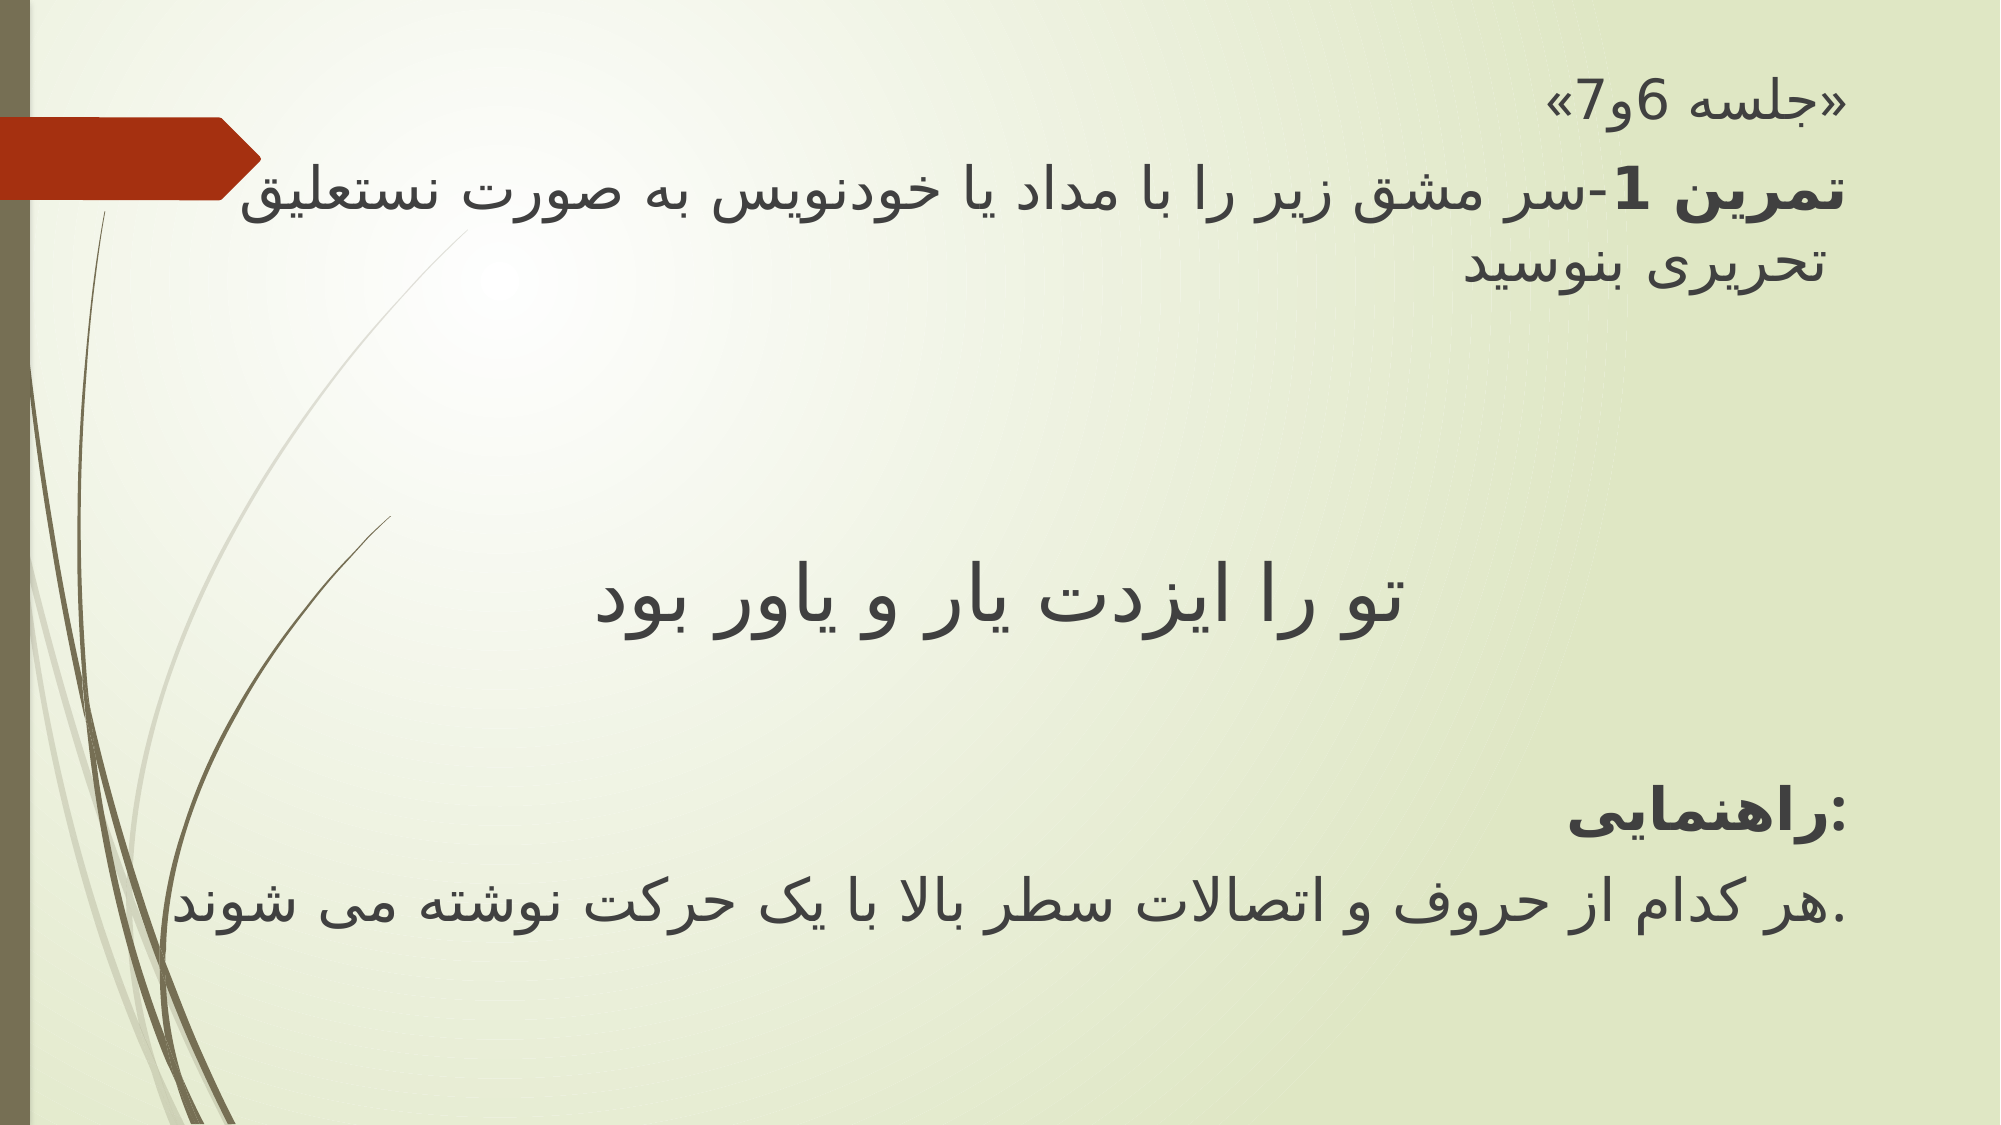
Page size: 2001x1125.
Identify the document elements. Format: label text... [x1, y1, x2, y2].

list «جلسه 6و7» تمرین 1-سر مشق زیر را با مداد یا خودنویس به صورت نستعلیق تحریری بنوسید تو را ایزدت یار و یاور بود راهنمایی: هر کدام از حروف و اتصالات سطر بالا با یک حرکت نوشته می شوند. [137, 56, 1863, 1021]
